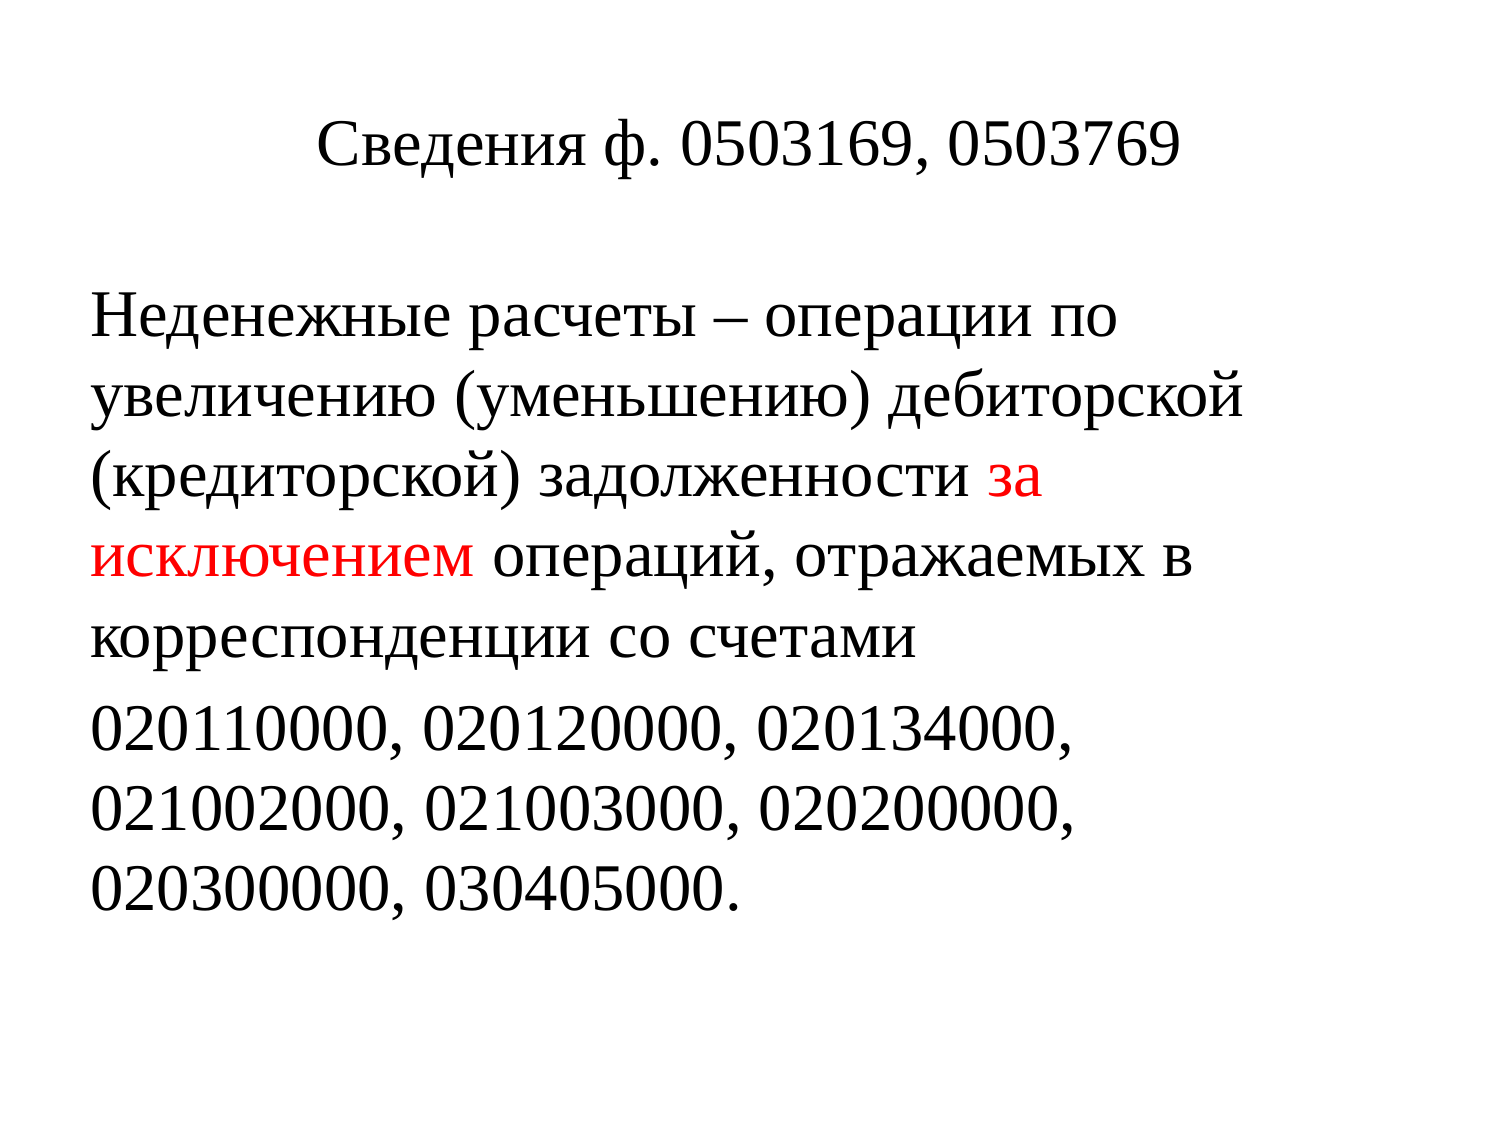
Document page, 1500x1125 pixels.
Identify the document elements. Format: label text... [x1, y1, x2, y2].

list Неденежные расчеты – операции по увеличению (уменьшению) дебиторской (кредиторской) задолженности за исключением операций, отражаемых в корреспонденции со счетами 020110000, 020120000, 020134000, 021002000, 021003000, 020200000, 020300000, 030405000. [75, 262, 1425, 1005]
title Сведения ф. 0503169, 0503769 [75, 45, 1425, 233]
